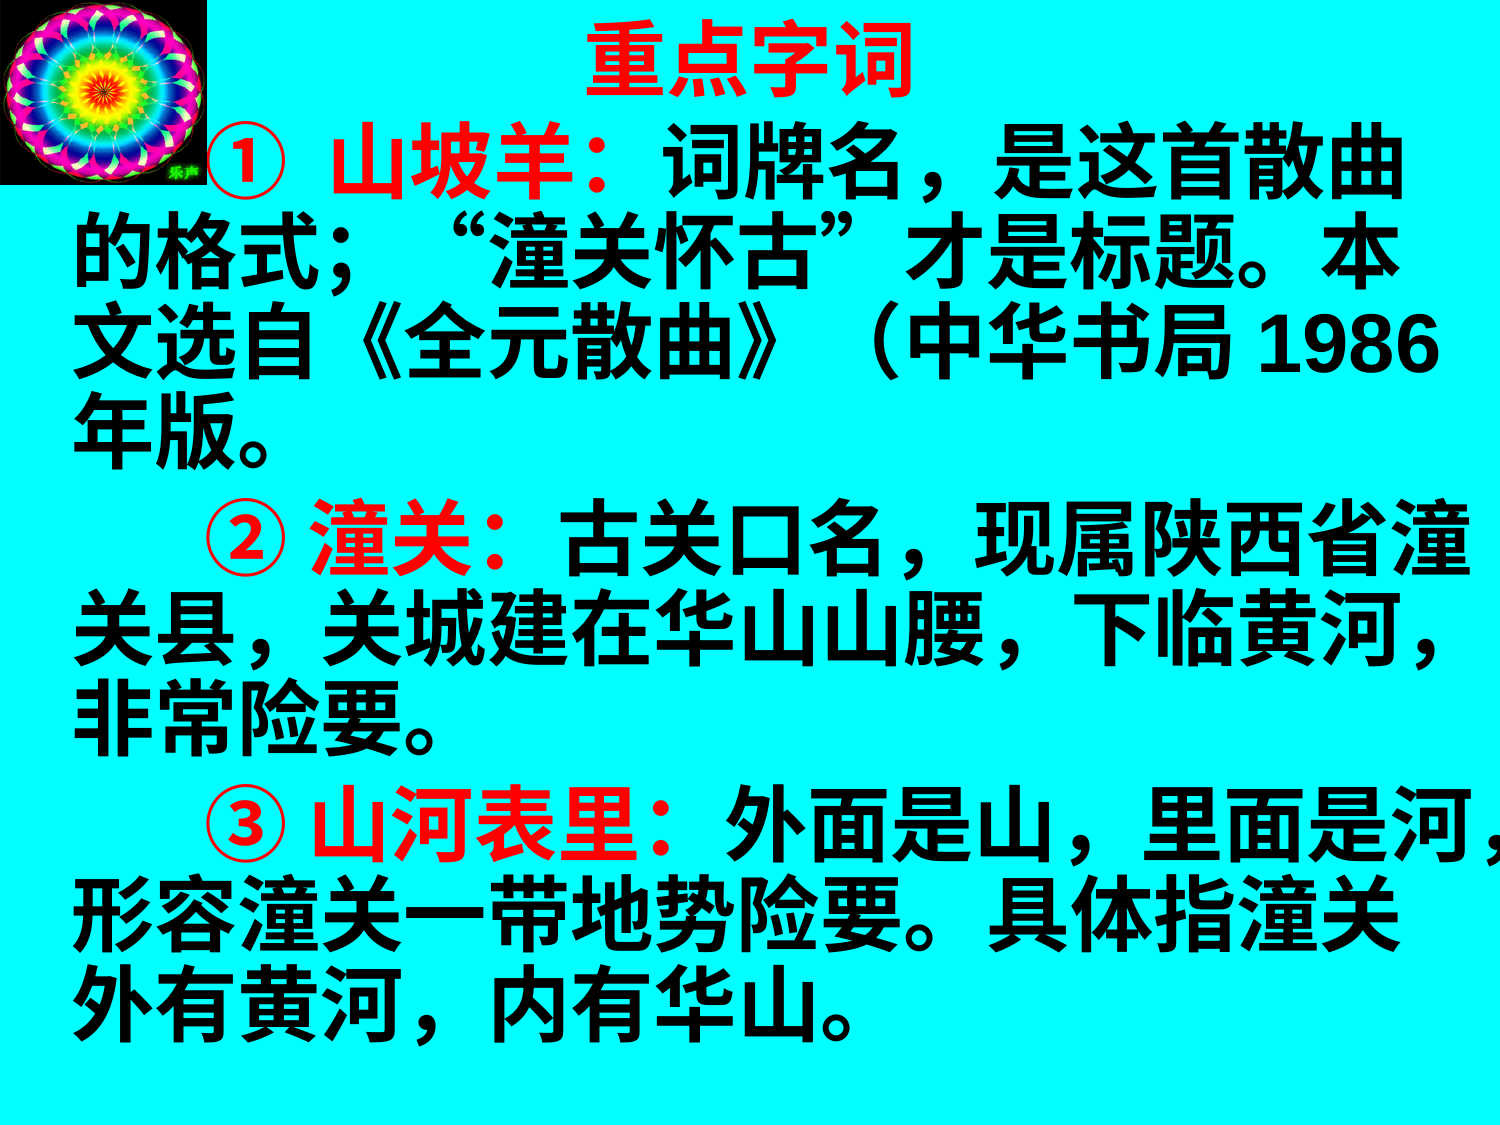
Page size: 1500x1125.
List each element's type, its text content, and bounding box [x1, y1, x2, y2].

list ① 山坡羊：词牌名，是这首散曲的格式；“潼关怀古”才是标题。本文选自《全元散曲》（中华书局1986年版。 ②潼关：古关口名，现属陕西省潼关县，关城建在华山山腰，下临黄河，非常险要。 ③山河表里：外面是山，里面是河，形容潼关一带地势险要。具体指潼关外有黄河，内有华山。 [0, 113, 1500, 1125]
picture [0, 0, 207, 185]
title 重点字词 [207, 0, 1426, 113]
